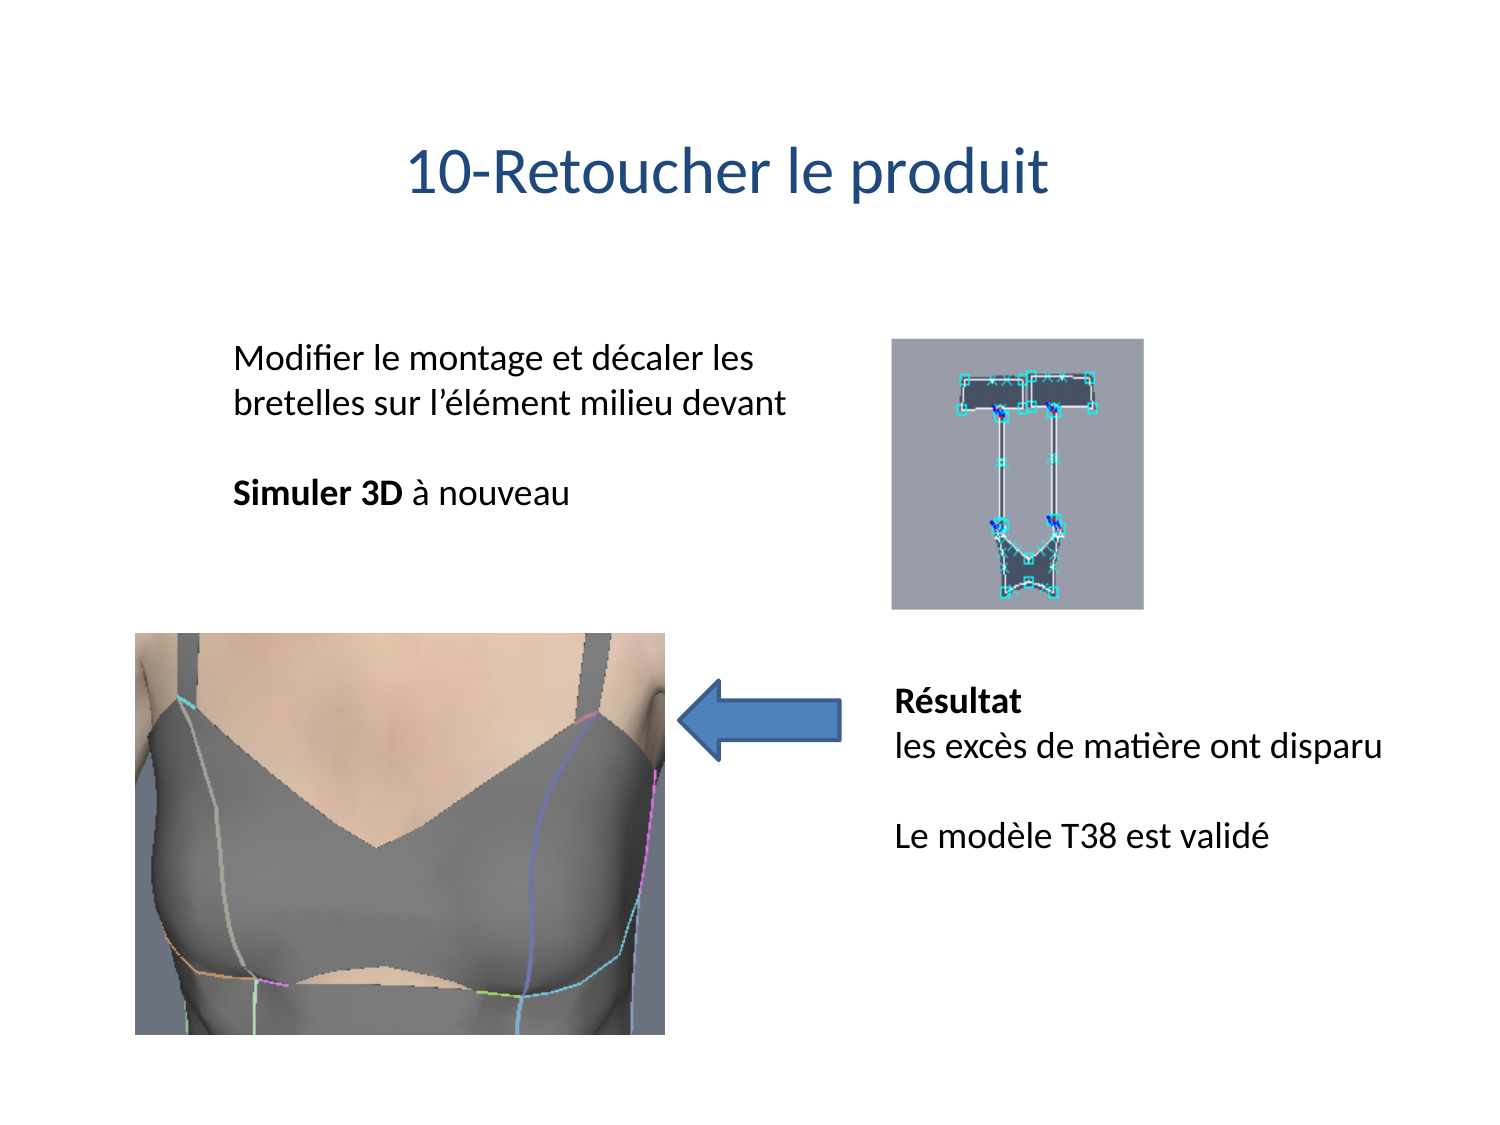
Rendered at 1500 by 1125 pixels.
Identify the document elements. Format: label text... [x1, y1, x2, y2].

picture [135, 633, 666, 1036]
picture [892, 600, 1143, 609]
text_box Modifier le montage et décaler les bretelles sur l’élément milieu devant Simuler 3D à nouveau [218, 326, 833, 521]
picture [892, 339, 1143, 347]
text_box [676, 678, 842, 762]
text_box Résultat les excès de matière ont disparu Le modèle T38 est validé [879, 668, 1447, 864]
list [881, 347, 1154, 600]
title 10-Retoucher le produit [52, 113, 1403, 302]
